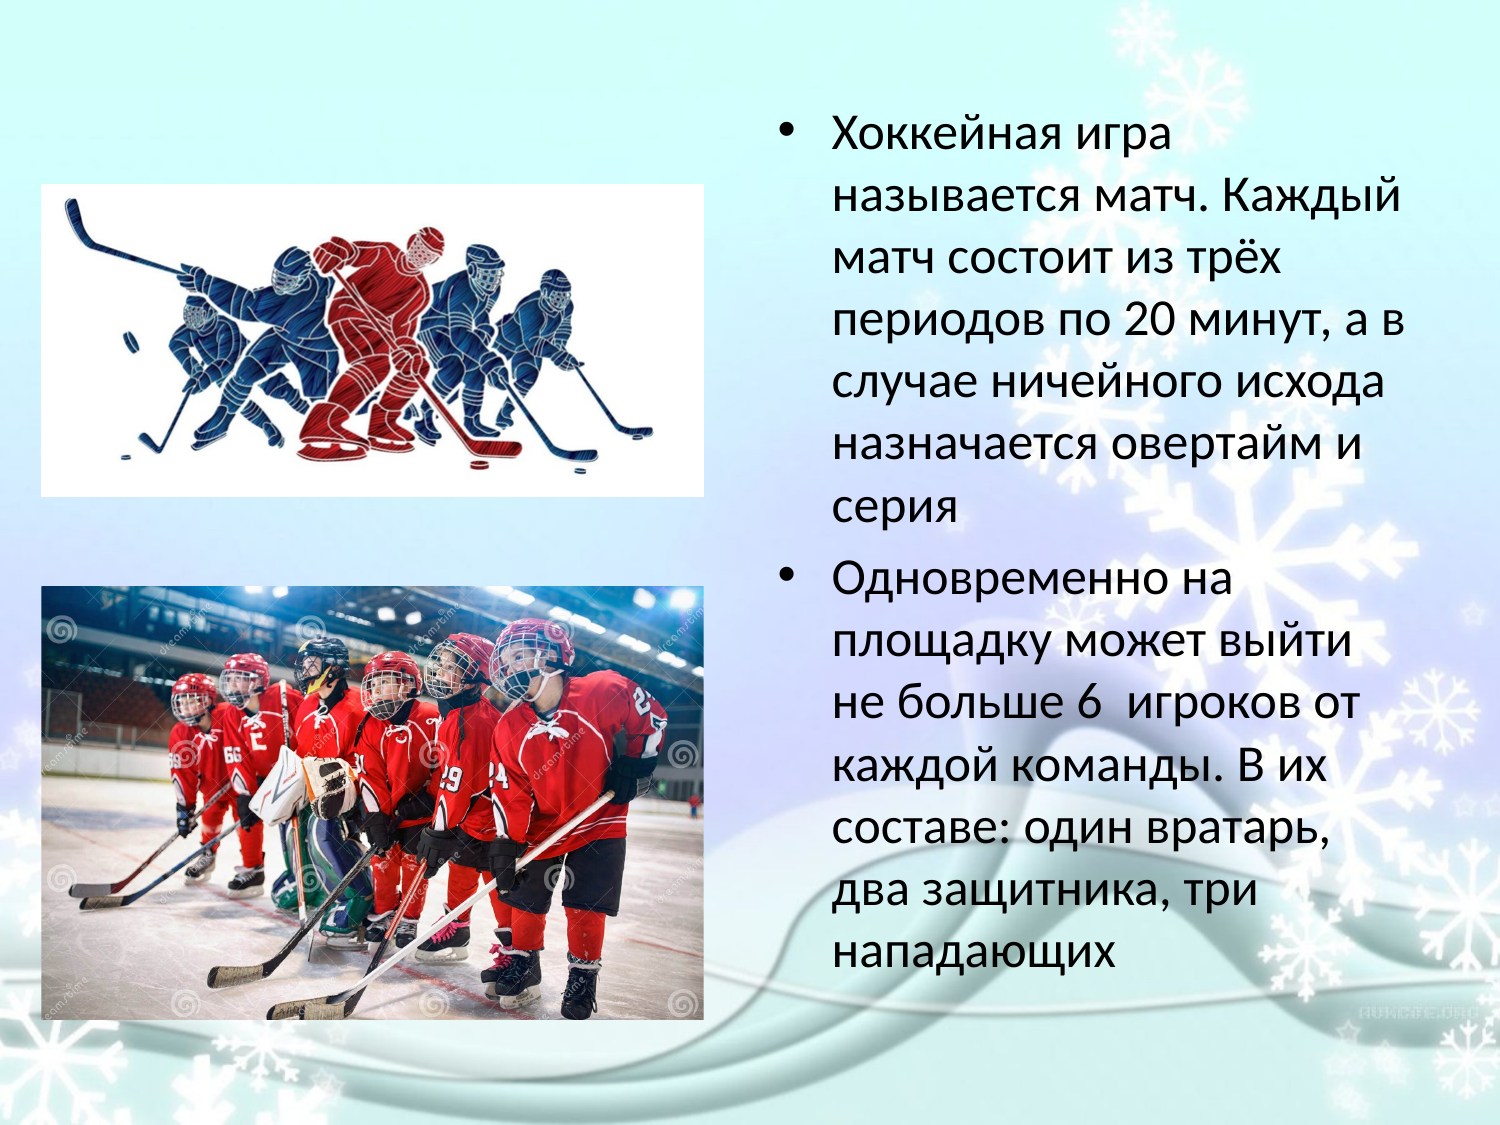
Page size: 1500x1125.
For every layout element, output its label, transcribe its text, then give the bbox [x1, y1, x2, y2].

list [40, 585, 704, 1020]
list Хоккейная игра называется матч. Каждый матч состоит из трёх периодов по 20 минут, а в случае ничейного исхода назначается овертайм и серия Одновременно на площадку может выйти не больше 6 игроков от каждой команды. В их составе: один вратарь, два защитника, три нападающих [762, 90, 1425, 1005]
picture [0, 0, 1500, 1125]
